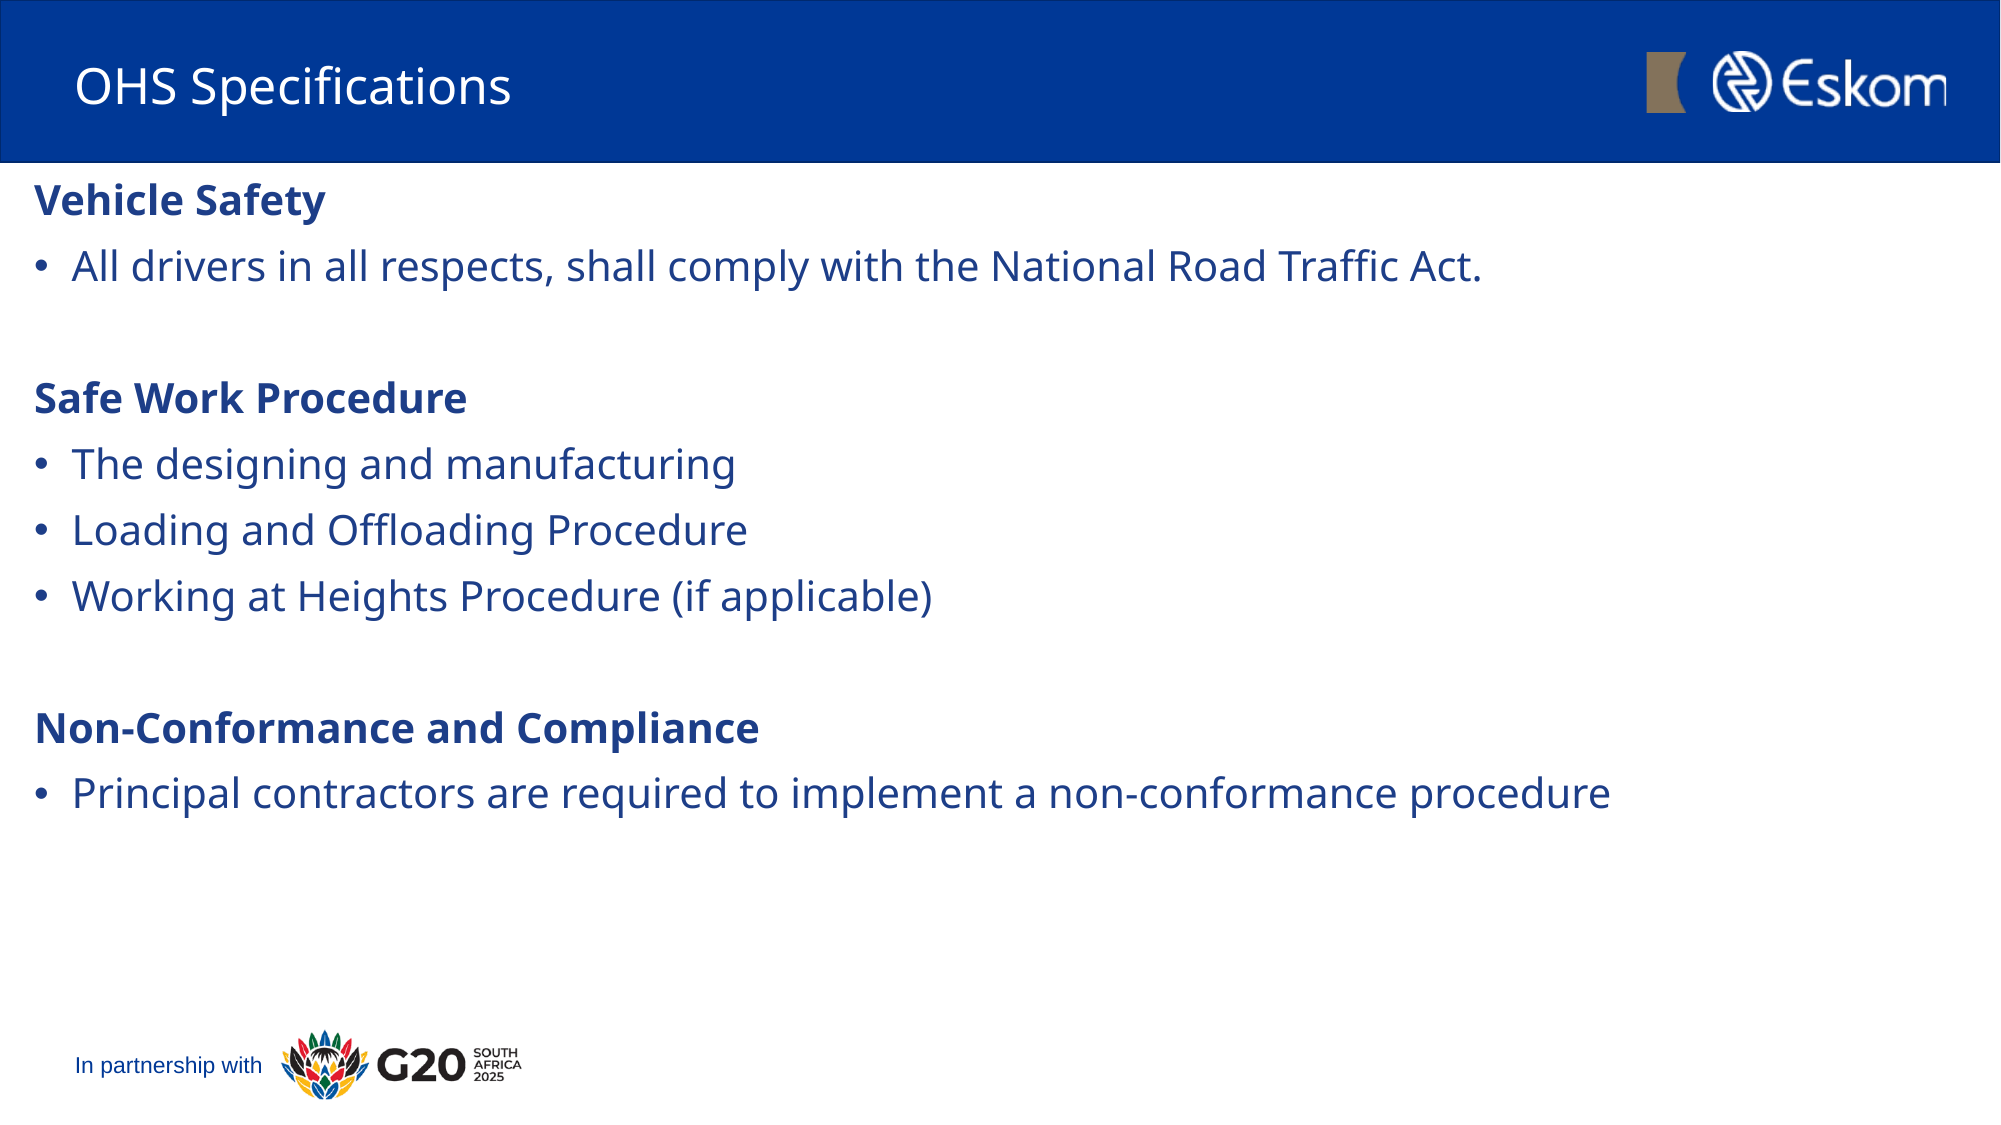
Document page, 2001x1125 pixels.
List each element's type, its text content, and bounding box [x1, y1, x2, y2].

picture [280, 1029, 526, 1100]
list Vehicle Safety All drivers in all respects, shall comply with the National Road Traffic Act. Safe Work Procedure The designing and manufacturing Loading and Offloading Procedure Working at Heights Procedure (if applicable) Non-Conformance and Compliance Principal contractors are required to implement a non-conformance procedure [19, 172, 1984, 1022]
title OHS Specifications [59, 33, 1620, 143]
